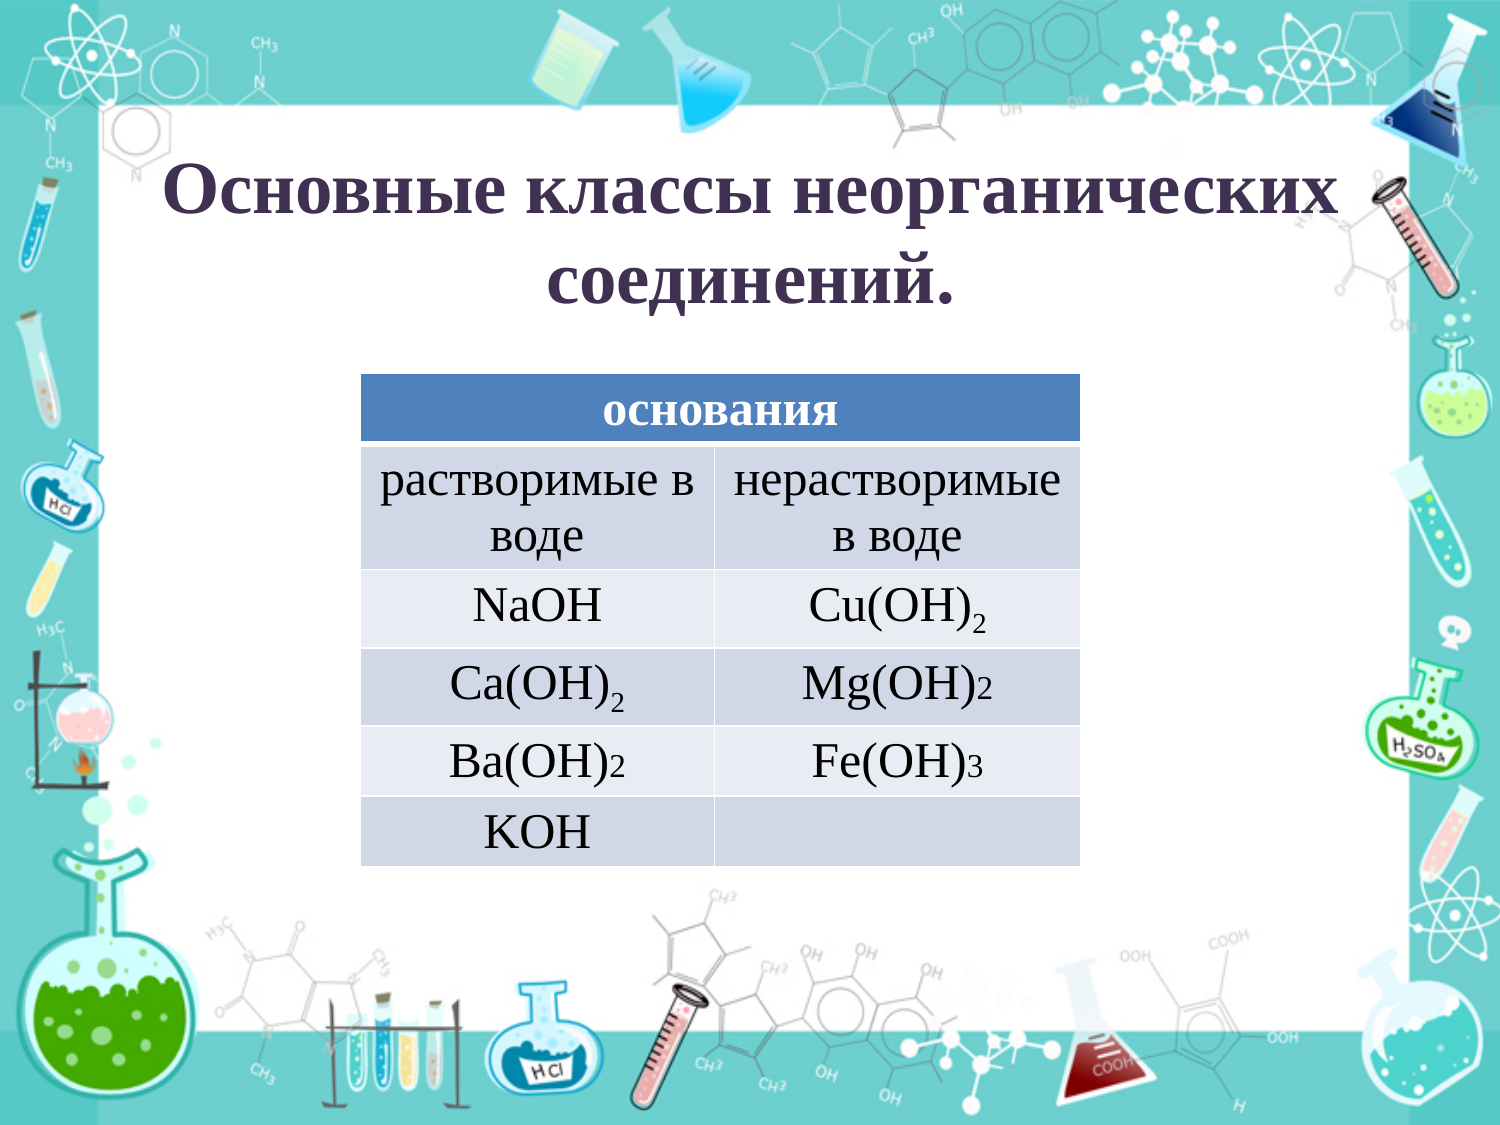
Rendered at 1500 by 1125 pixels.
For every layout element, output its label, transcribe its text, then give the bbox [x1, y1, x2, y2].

table_cell Cu(OH)2 [715, 570, 1080, 647]
picture [0, 0, 1500, 1125]
table_cell Ba(OH)2 [361, 727, 714, 795]
table_cell [715, 797, 1080, 866]
table_header основания [361, 374, 1080, 441]
table_cell Mg(OH)2 [715, 649, 1080, 725]
table_cell растворимые в воде [361, 447, 714, 569]
table_cell Ca(OH)2 [361, 649, 714, 725]
table_cell KOH [361, 797, 714, 866]
table_cell NaOH [361, 570, 714, 647]
title Основные классы неорганических соединений. [100, 90, 1402, 278]
table_cell Fe(OH)3 [715, 727, 1080, 795]
table_cell нерастворимые в воде [715, 447, 1080, 569]
